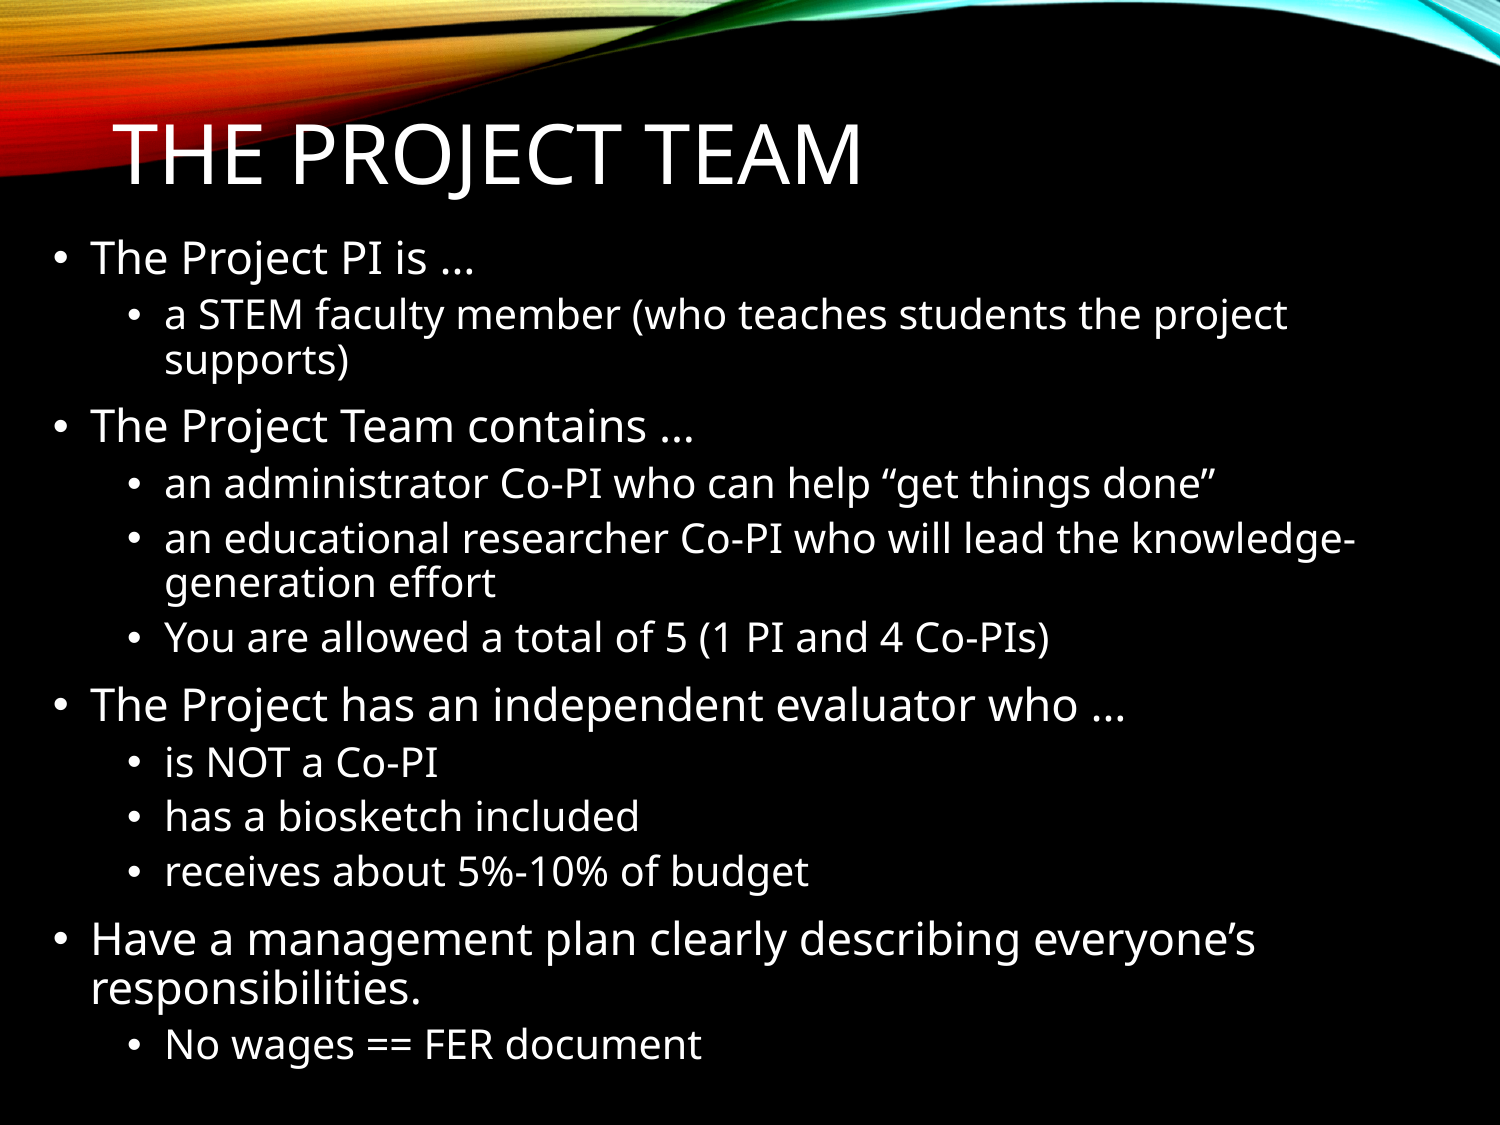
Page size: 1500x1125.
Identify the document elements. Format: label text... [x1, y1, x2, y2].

title The Project Team [97, 51, 1144, 227]
picture [0, 0, 1500, 178]
list The Project PI is … a STEM faculty member (who teaches students the project supports) The Project Team contains … an administrator Co-PI who can help “get things done” an educational researcher Co-PI who will lead the knowledge-generation effort You are allowed a total of 5 (1 PI and 4 Co-PIs) The Project has an independent evaluator who … is NOT a Co-PI has a biosketch included receives about 5%-10% of budget Have a management plan clearly describing everyone’s responsibilities. No wages == FER document [37, 227, 1444, 1082]
